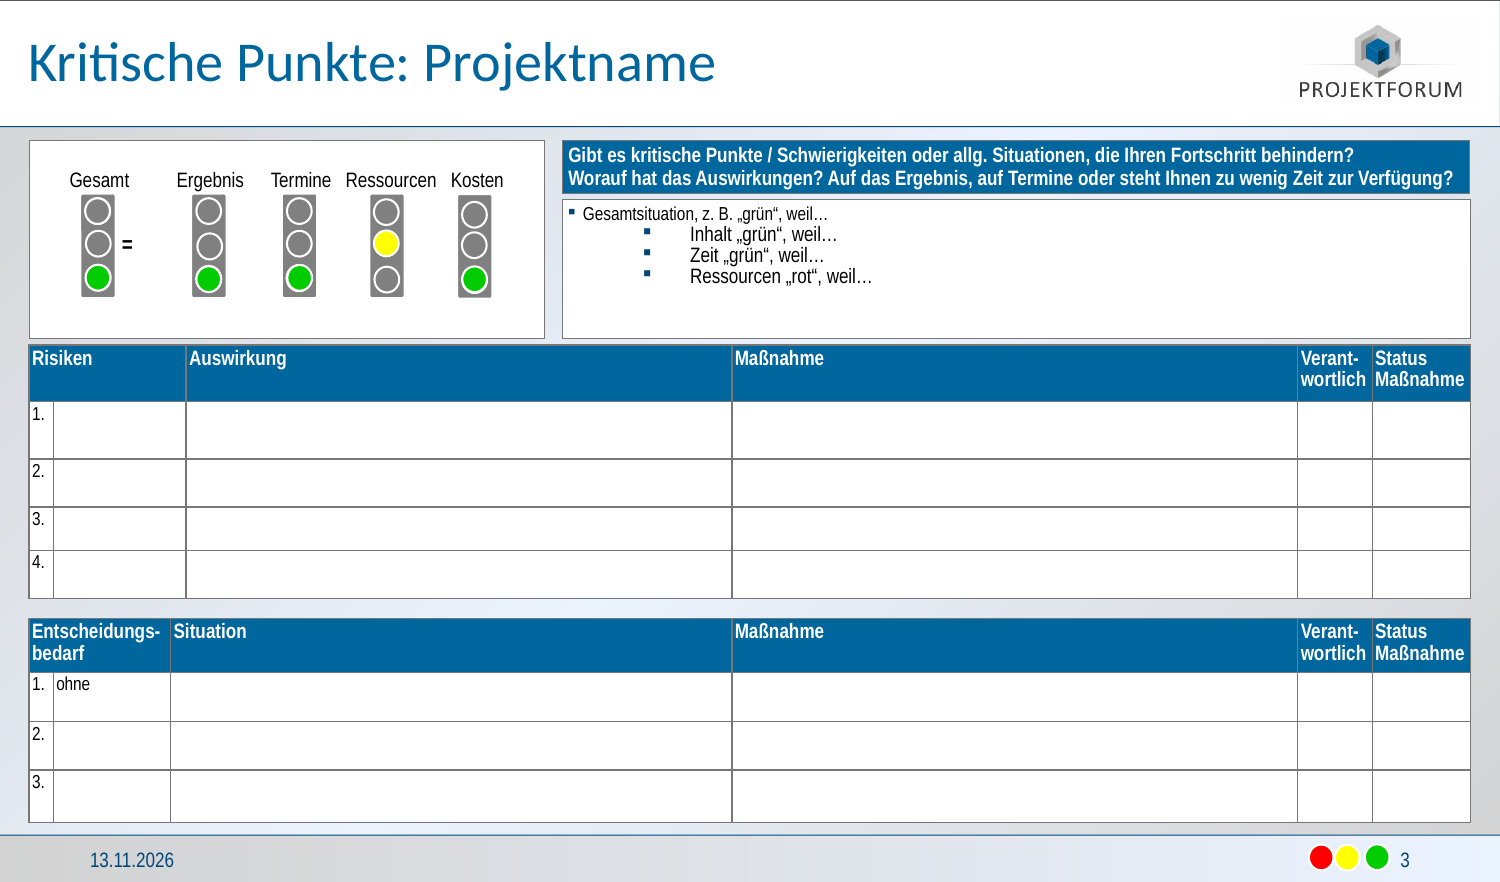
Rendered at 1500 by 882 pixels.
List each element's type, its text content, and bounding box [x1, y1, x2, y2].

table_header Situation [171, 619, 731, 672]
text_box [281, 193, 318, 299]
table_cell [733, 722, 1297, 769]
table_header Maßnahme [733, 619, 1297, 672]
table_cell [1298, 508, 1372, 550]
table_cell 4. [30, 551, 53, 598]
table_cell [1298, 402, 1372, 458]
table_header Status Maßnahme [1373, 619, 1470, 672]
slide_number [75, 841, 425, 879]
table_cell [54, 460, 185, 506]
table_cell [733, 673, 1297, 721]
text_box [29, 140, 545, 339]
table_cell [171, 722, 731, 769]
table_cell [1298, 722, 1372, 769]
text_box [369, 193, 405, 299]
text_box [462, 201, 487, 228]
table_cell [1373, 673, 1470, 721]
text_box Gesamtsituation, z. B. „grün“, weil… Inhalt „grün“, weil… Zeit „grün“, weil… Ressourcen „rot“, weil… [562, 199, 1471, 339]
table_cell [187, 460, 731, 506]
table_cell [187, 402, 731, 458]
table_cell [1373, 460, 1470, 506]
table_cell [733, 508, 1297, 550]
table_cell [54, 771, 170, 822]
text_box Gesamt Ergebnis Termine Ressourcen Kosten [45, 164, 471, 201]
table_cell 3. [30, 508, 53, 550]
text_box [1364, 844, 1390, 871]
table_header Auswirkung [187, 346, 731, 401]
table_cell [171, 771, 731, 822]
table_cell [1373, 402, 1470, 458]
table_cell 2. [30, 722, 53, 769]
text_box [196, 266, 222, 293]
text_box [457, 193, 493, 299]
text_box [374, 266, 400, 293]
table_cell [733, 551, 1297, 598]
table_cell ohne [54, 673, 170, 721]
table_cell [54, 508, 185, 550]
picture [1280, 17, 1478, 107]
table_header Status Maßnahme [1373, 346, 1470, 401]
table_header Risiken [30, 346, 185, 401]
table_cell [1373, 722, 1470, 769]
text_box = [106, 221, 148, 265]
table_header Entscheidungs-bedarf [30, 619, 170, 672]
text_box [85, 198, 110, 224]
table_cell 1. [30, 673, 53, 721]
text_box [196, 198, 222, 224]
text_box [462, 266, 487, 293]
text_box [1308, 844, 1334, 871]
slide_number 3 [1074, 841, 1425, 879]
text_box Gibt es kritische Punkte / Schwierigkeiten oder allg. Situationen, die Ihren Fortschritt behindern? Worauf hat das Auswirkungen? Auf das Ergebnis, auf Termine oder steht Ihnen zu wenig Zeit zur Verfügung? [562, 140, 1470, 194]
table_cell [54, 722, 170, 769]
table_cell [1298, 551, 1372, 598]
table_cell [1373, 551, 1470, 598]
title Kritische Punkte: Projektname [13, 1, 1172, 125]
table_cell [187, 508, 731, 550]
text_box [373, 199, 399, 226]
text_box [373, 230, 399, 257]
table_header Maßnahme [733, 346, 1297, 401]
table_header Verant-wortlich [1298, 346, 1372, 401]
text_box [85, 230, 106, 257]
table_cell 3. [30, 771, 53, 822]
table_cell [54, 551, 185, 598]
text_box [85, 264, 111, 291]
table_cell [187, 551, 731, 598]
table_cell [1298, 460, 1372, 506]
table_cell [1373, 508, 1470, 550]
table_header Verant-wortlich [1298, 619, 1372, 672]
table_cell [54, 402, 185, 458]
text_box [286, 230, 312, 257]
table_cell [1298, 771, 1372, 822]
table_cell [1373, 771, 1470, 822]
text_box [1334, 844, 1360, 871]
text_box [287, 264, 313, 291]
text_box [286, 198, 312, 224]
text_box [191, 193, 227, 299]
text_box [461, 232, 487, 259]
table_cell [733, 771, 1297, 822]
table_cell [733, 460, 1297, 506]
table_cell 2. [30, 460, 53, 506]
text_box [80, 193, 116, 299]
table_cell [171, 673, 731, 721]
text_box [197, 233, 223, 260]
table_cell [733, 402, 1297, 458]
table_cell [1298, 673, 1372, 721]
table_cell 1. [30, 402, 53, 458]
